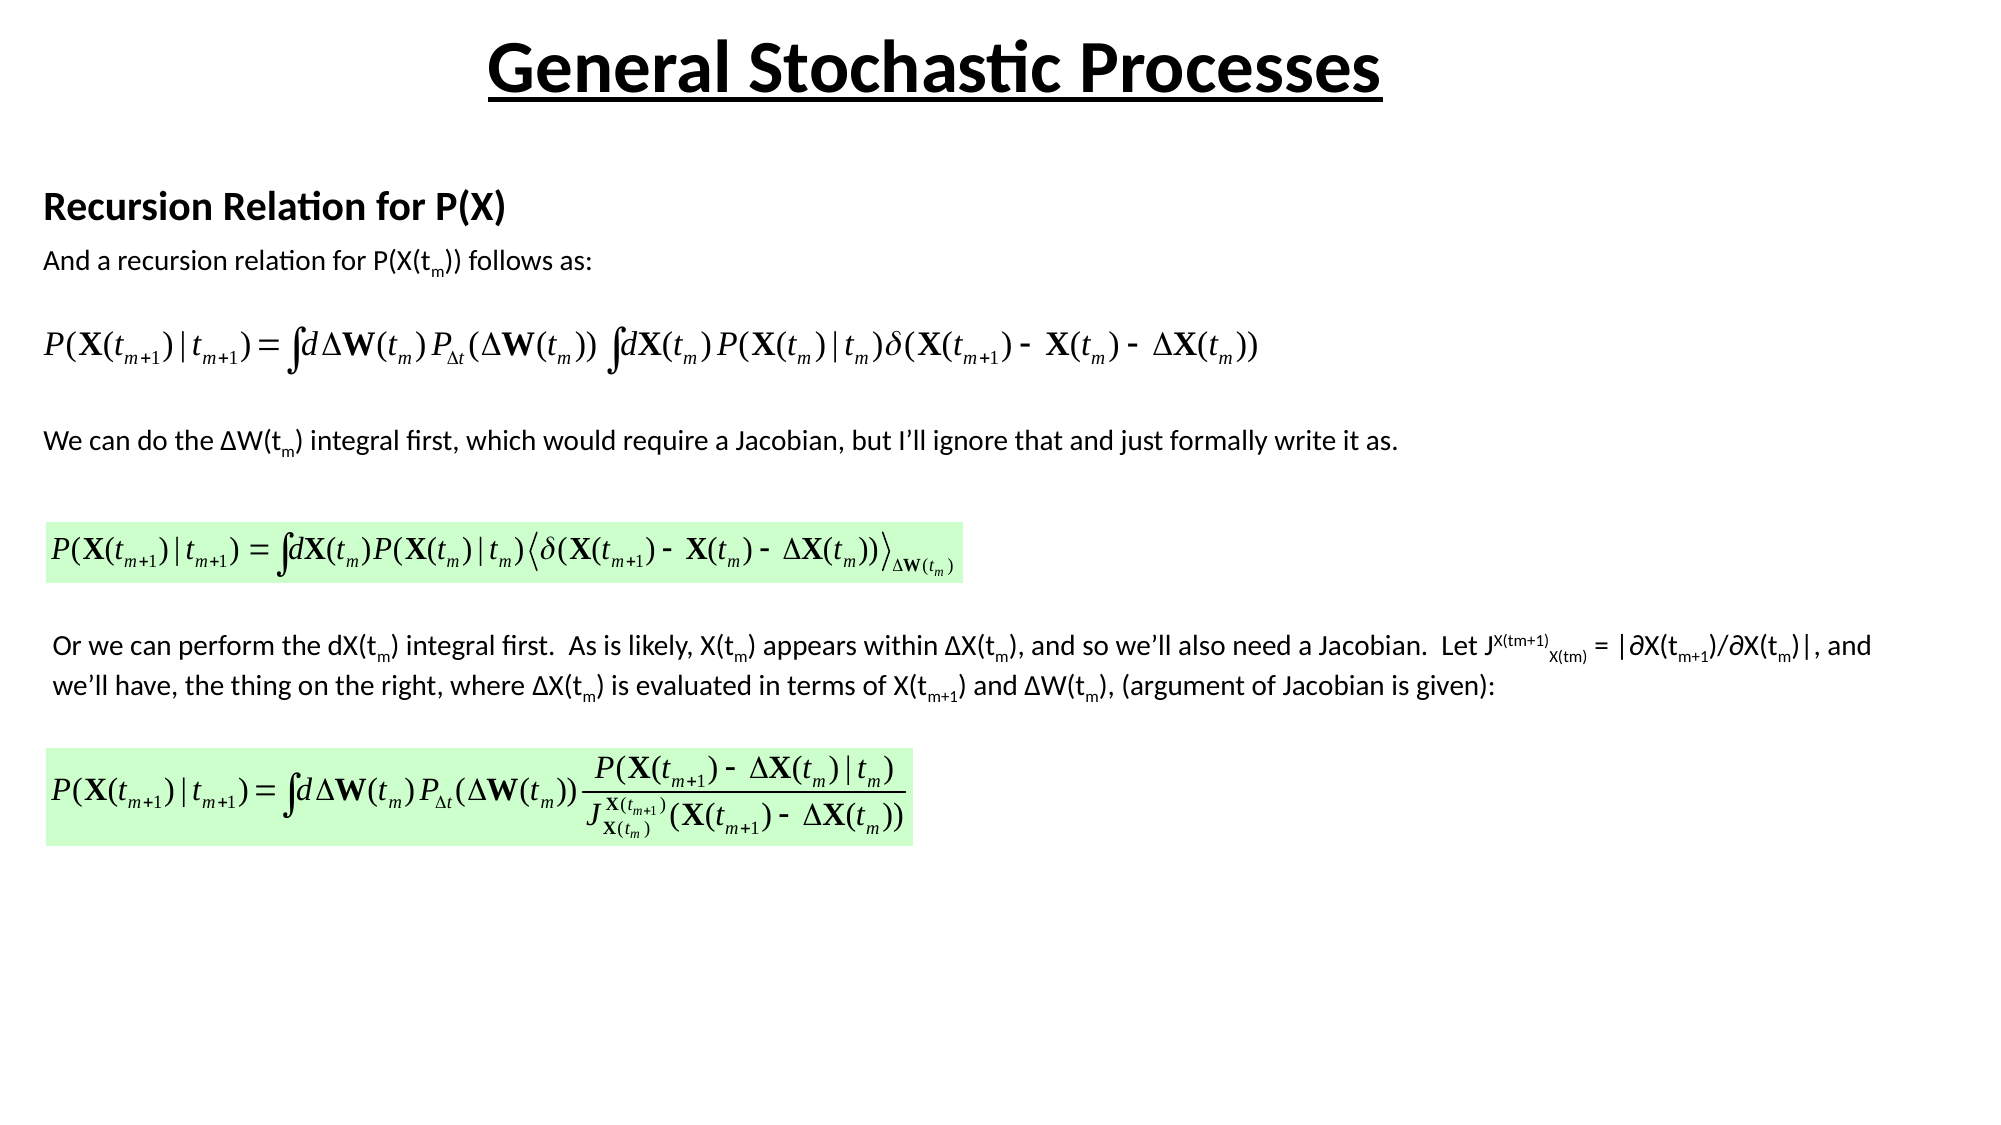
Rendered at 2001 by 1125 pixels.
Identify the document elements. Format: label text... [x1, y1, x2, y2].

title General Stochastic Processes [463, 17, 1407, 117]
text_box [37, 315, 1271, 379]
text_box Or we can perform the dX(tm) integral first. As is likely, X(tm) appears within ΔX(tm), and so we’ll also need a Jacobian. Let JX(tm+1)X(tm) = |∂X(tm+1)/∂X(tm)|, and we’ll have, the thing on the right, where ΔX(tm) is evaluated in terms of X(tm+1) and ΔW(tm), (argument of Jacobian is given): [37, 618, 1897, 713]
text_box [45, 748, 913, 847]
text_box We can do the ΔW(tm) integral first, which would require a Jacobian, but I’ll ignore that and just formally write it as. [28, 413, 1515, 469]
text_box Recursion Relation for P(X) [28, 171, 689, 233]
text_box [45, 521, 963, 584]
text_box And a recursion relation for P(X(tm)) follows as: [28, 233, 792, 289]
